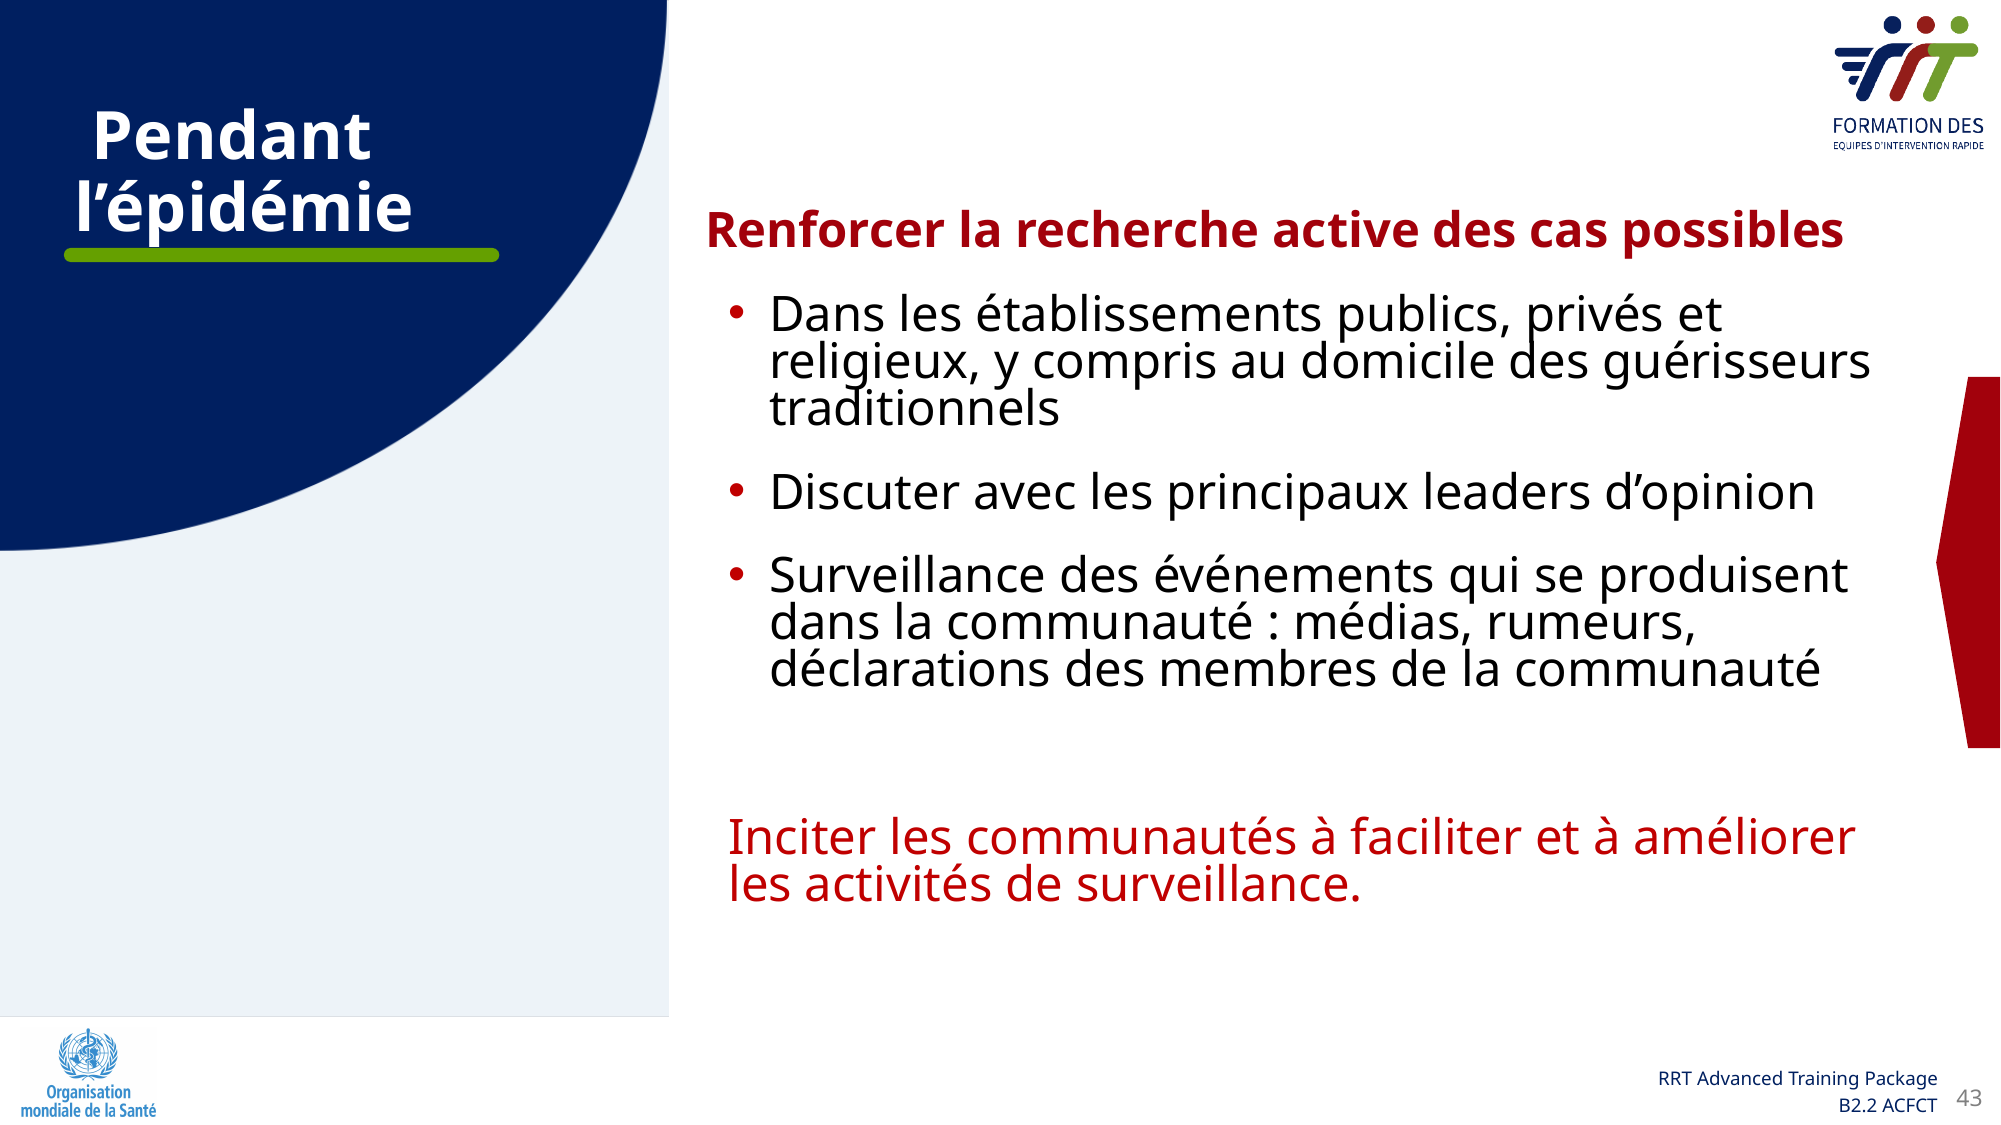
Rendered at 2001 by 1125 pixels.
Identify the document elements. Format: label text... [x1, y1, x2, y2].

picture [0, 0, 669, 1018]
picture [1833, 15, 1984, 151]
picture [20, 1027, 157, 1118]
title Pendant l’épidémie [66, 54, 470, 294]
list Renforcer la recherche active des cas possibles Dans les établissements publics, privés et religieux, y compris au domicile des guérisseurs traditionnels Discuter avec les principaux leaders d’opinion Surveillance des événements qui se produisent dans la communauté : médias, rumeurs, déclarations des membres de la communauté Inciter les communautés à faciliter et à améliorer les activités de surveillance. [697, 202, 1934, 923]
